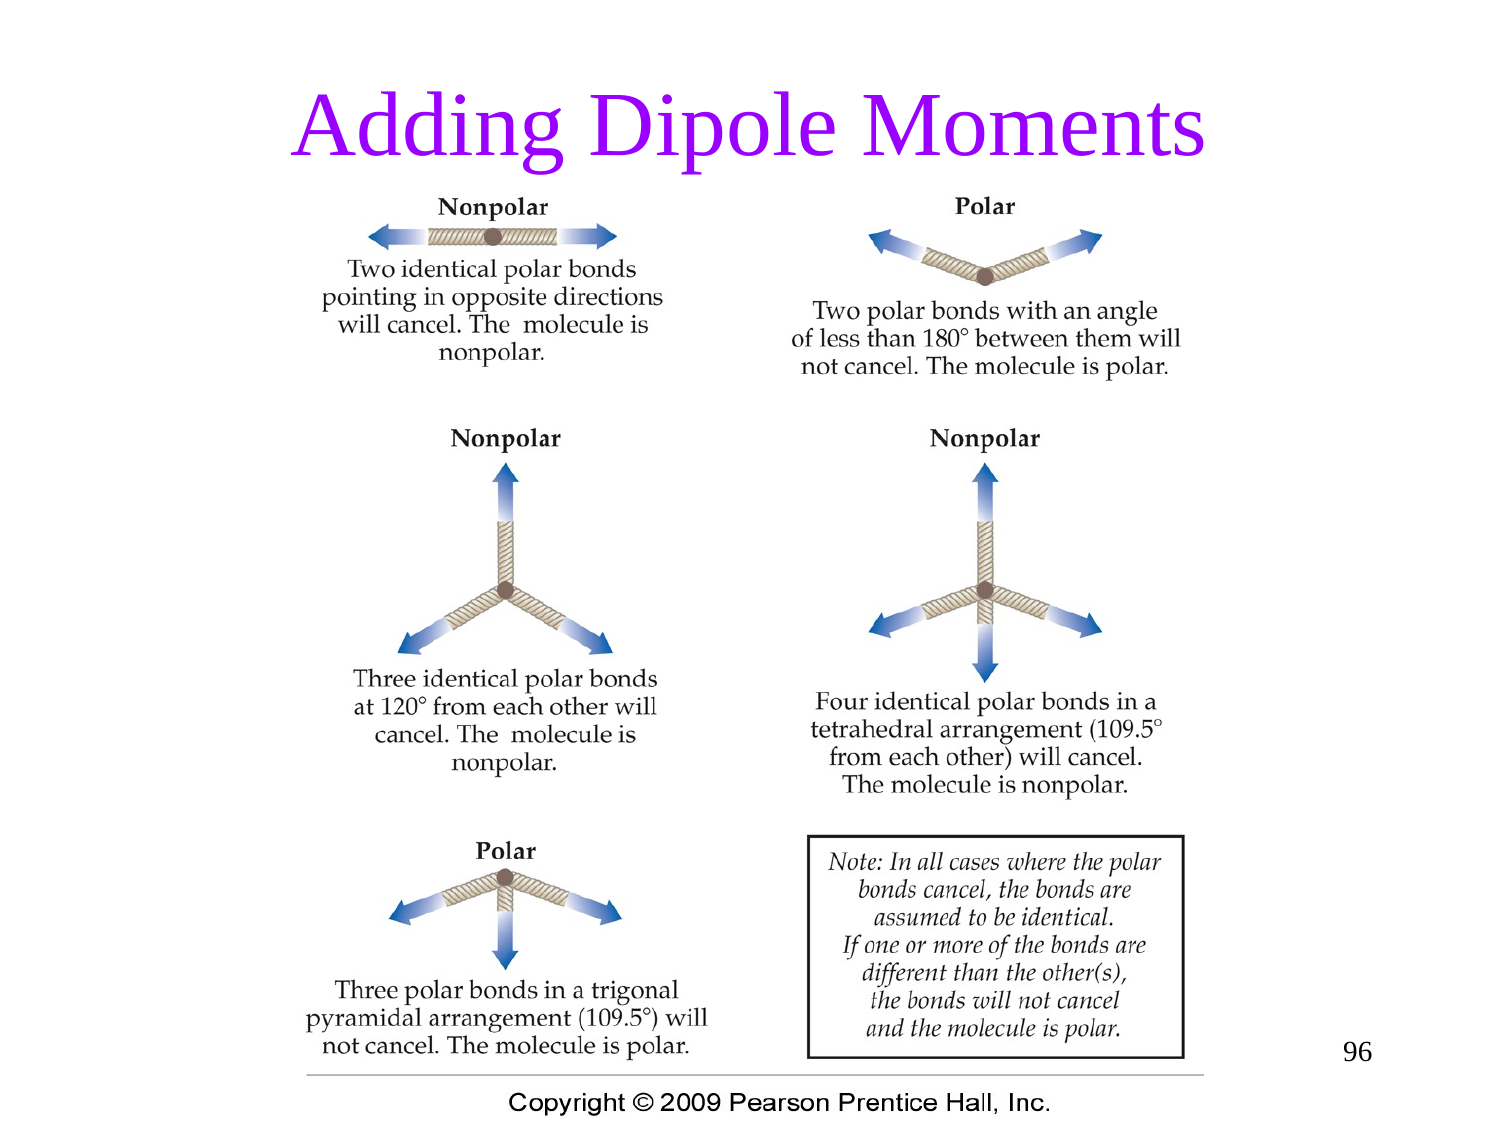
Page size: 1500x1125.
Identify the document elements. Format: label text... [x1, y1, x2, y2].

text_box <number> [1207, 1024, 1388, 1100]
picture [287, 187, 1204, 1125]
text_box Adding Dipole Moments [112, 24, 1388, 213]
